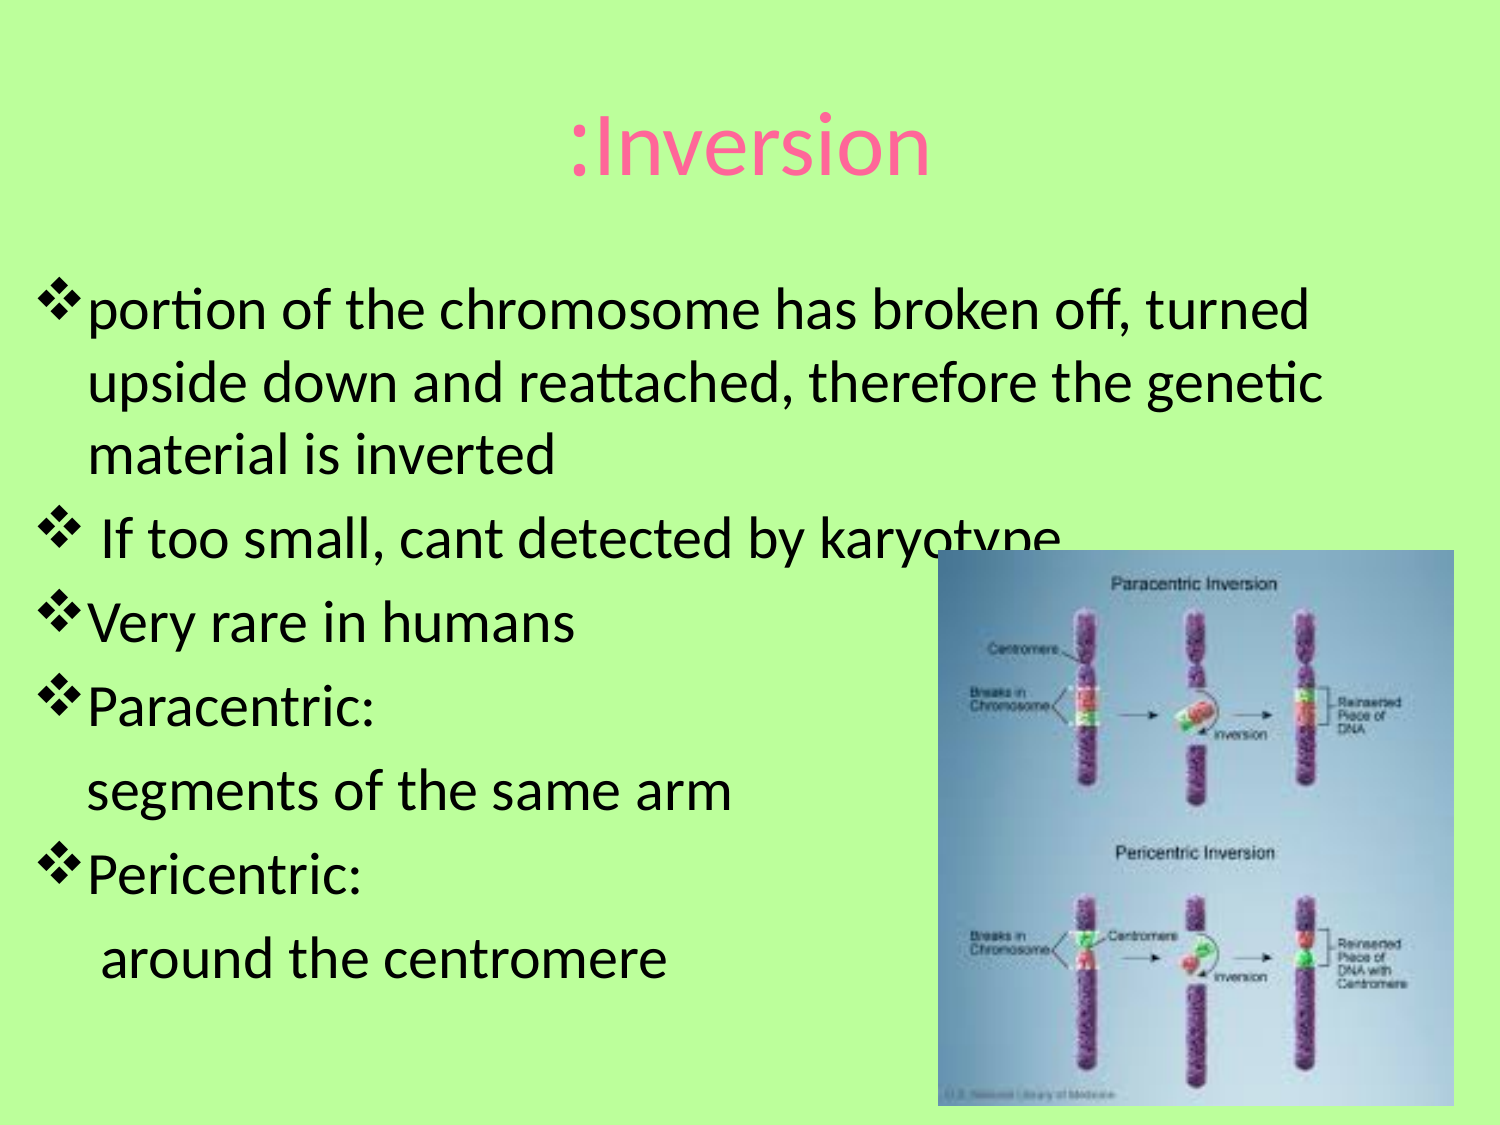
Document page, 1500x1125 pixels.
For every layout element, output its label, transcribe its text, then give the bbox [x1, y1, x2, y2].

picture [938, 550, 1454, 1107]
title Inversion: [75, 45, 1425, 233]
list portion of the chromosome has broken off, turned upside down and reattached, therefore the genetic material is inverted If too small, cant detected by karyotype Very rare in humans Paracentric: segments of the same arm Pericentric: around the centromere [17, 262, 1483, 1005]
